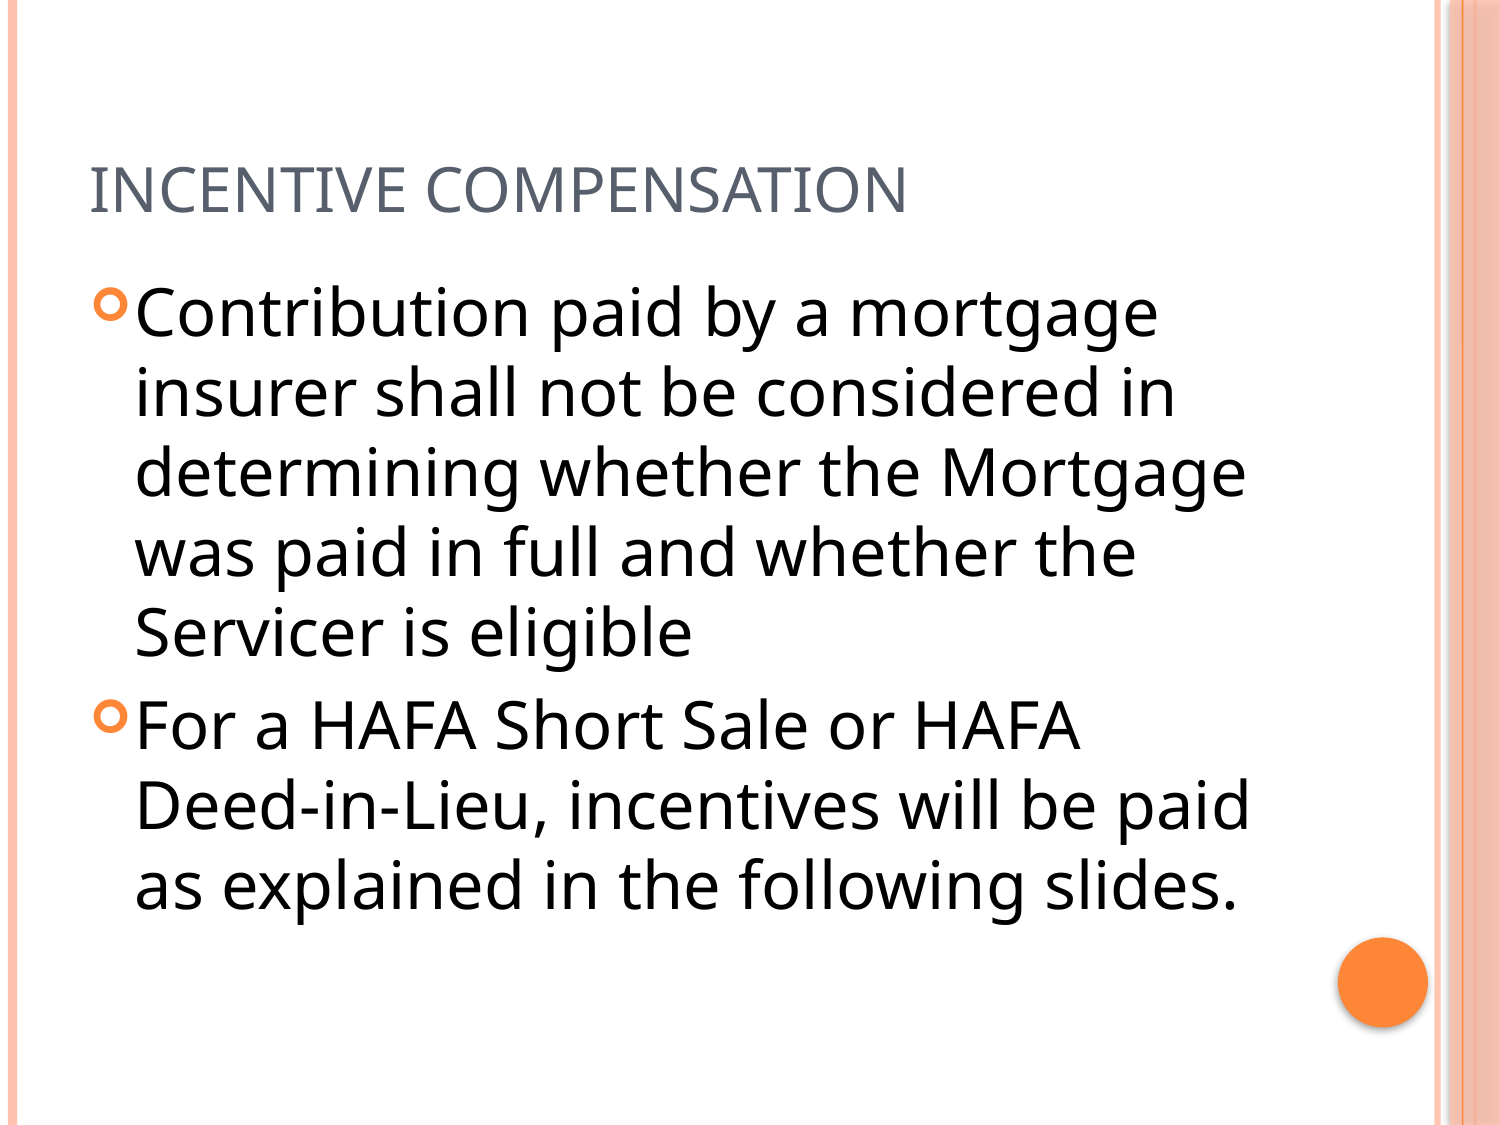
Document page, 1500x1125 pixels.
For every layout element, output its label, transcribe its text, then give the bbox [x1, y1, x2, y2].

title Incentive compensation [75, 45, 1300, 233]
list Contribution paid by a mortgage insurer shall not be considered in determining whether the Mortgage was paid in full and whether the Servicer is eligible For a HAFA Short Sale or HAFA Deed-in-Lieu, incentives will be paid as explained in the following slides. [75, 262, 1300, 1062]
